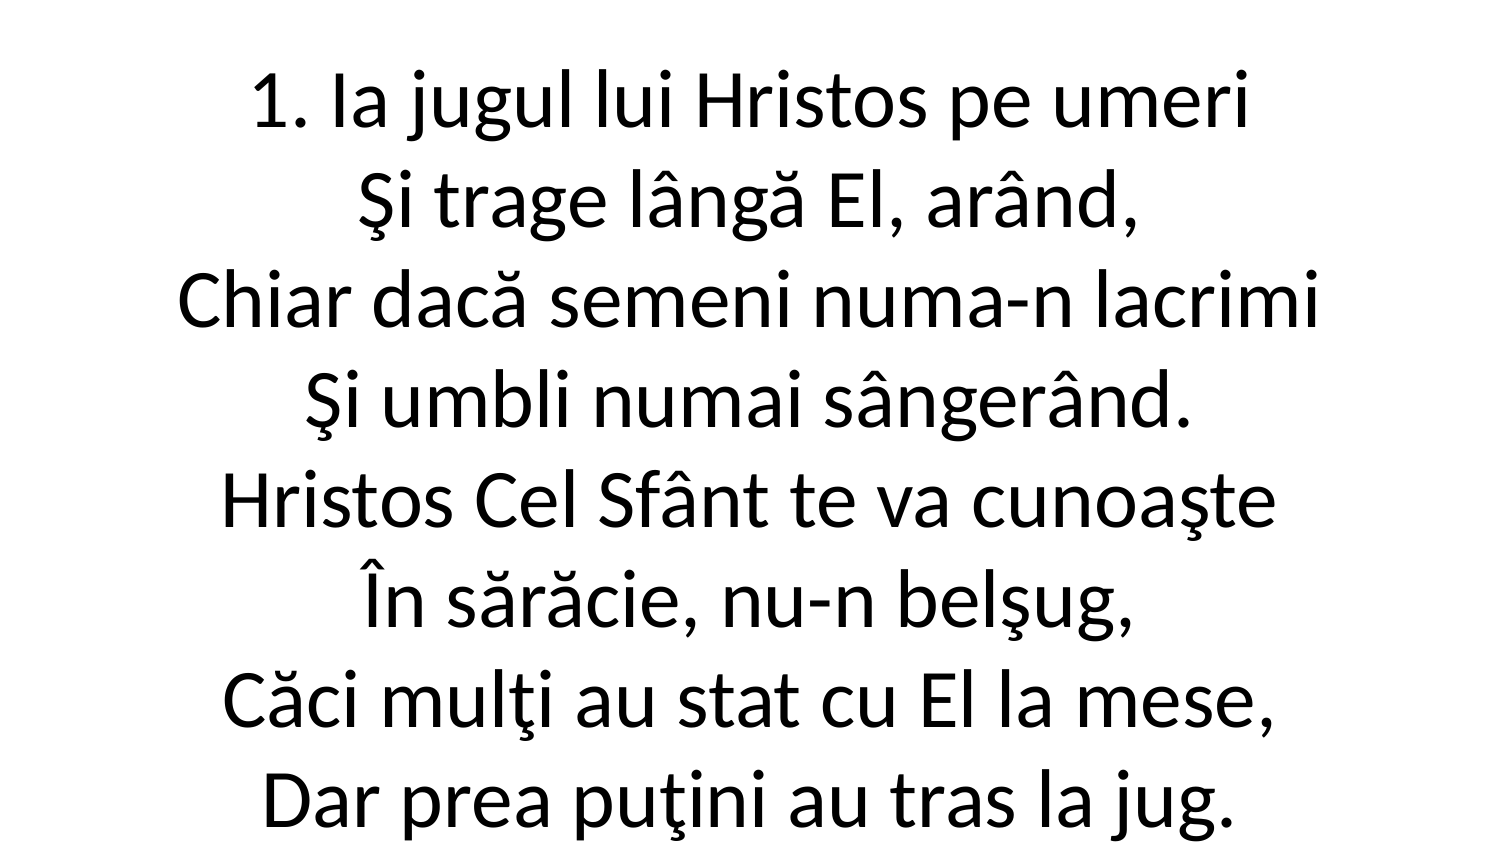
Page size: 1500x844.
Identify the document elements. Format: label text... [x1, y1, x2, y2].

text_box 1. Ia jugul lui Hristos pe umeri Şi trage lângă El, arând, Chiar dacă semeni numa-n lacrimi Şi umbli numai sângerând. Hristos Cel Sfânt te va cunoaşte În sărăcie, nu-n belşug, Căci mulţi au stat cu El la mese, Dar prea puţini au tras la jug. [162, 0, 1338, 844]
